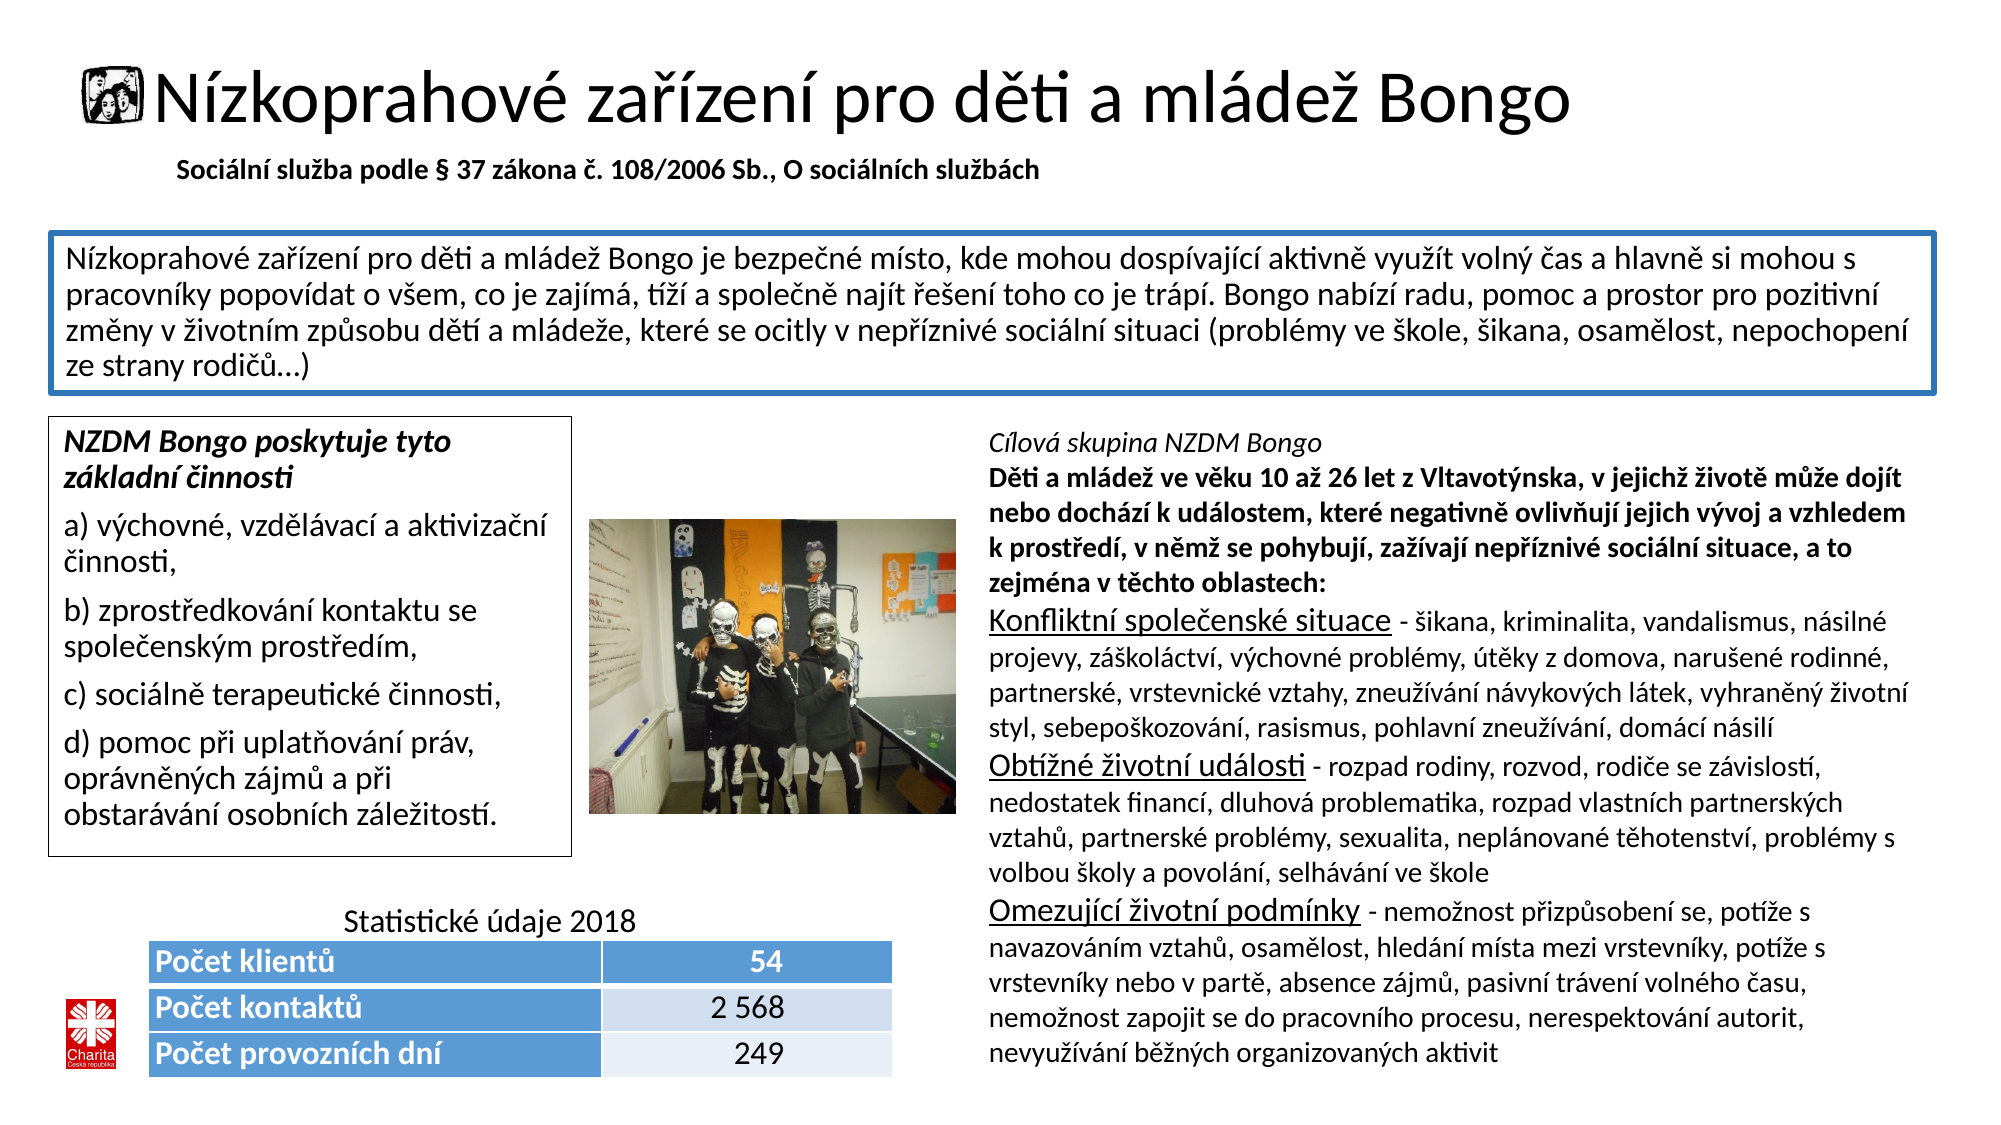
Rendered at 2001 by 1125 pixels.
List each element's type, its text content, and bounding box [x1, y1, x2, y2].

text_box Cílová skupina NZDM Bongo Děti a mládež ve věku 10 až 26 let z Vltavotýnska, v jejichž životě může dojít nebo dochází k událostem, které negativně ovlivňují jejich vývoj a vzhledem k prostředí, v němž se pohybují, zažívají nepříznivé sociální situace, a to zejména v těchto oblastech: Konfliktní společenské situace - šikana, kriminalita, vandalismus, násilné projevy, záškoláctví, výchovné problémy, útěky z domova, narušené rodinné, partnerské, vrstevnické vztahy, zneužívání návykových látek, vyhraněný životní styl, sebepoškozování, rasismus, pohlavní zneužívání, domácí násilí Obtížné životní události - rozpad rodiny, rozvod, rodiče se závislostí, nedostatek financí, dluhová problematika, rozpad vlastních partnerských vztahů, partnerské problémy, sexualita, neplánované těhotenství, problémy s volbou školy a povolání, selhávání ve škole Omezující životní podmínky - nemožnost přizpůsobení se, potíže s navazováním vztahů, osamělost, hledání místa mezi vrstevníky, potíže s vrstevníky nebo v partě, absence zájmů, pasivní trávení volného času, nemožnost zapojit se do pracovního procesu, nerespektování autorit, nevyužívání běžných organizovaných aktivit [974, 416, 1934, 1076]
text_box Statistické údaje 2018 [328, 891, 680, 947]
table_cell 249 [603, 1033, 892, 1077]
list Nízkoprahové zařízení pro děti a mládež Bongo je bezpečné místo, kde mohou dospívající aktivně využít volný čas a hlavně si mohou s pracovníky popovídat o všem, co je zajímá, tíží a společně najít řešení toho co je trápí. Bongo nabízí radu, pomoc a prostor pro pozitivní změny v životním způsobu dětí a mládeže, které se ocitly v nepříznivé sociální situaci (problémy ve škole, šikana, osamělost, nepochopení ze strany rodičů…) [50, 233, 1934, 393]
table_cell Počet provozních dní [149, 1033, 601, 1077]
table_header 54 [603, 941, 892, 983]
table_cell Počet kontaktů [149, 989, 601, 1031]
table_cell 2 568 [603, 989, 892, 1031]
picture [66, 999, 116, 1069]
table_header Počet klientů [149, 941, 601, 983]
picture [589, 519, 956, 814]
list NZDM Bongo poskytuje tyto základní činnosti a) výchovné, vzdělávací a aktivizační činnosti, b) zprostředkování kontaktu se společenským prostředím, c) sociálně terapeutické činnosti, d) pomoc při uplatňování práv, oprávněných zájmů a při obstarávání osobních záležitostí. [48, 416, 572, 856]
picture [81, 65, 144, 124]
text_box Nízkoprahové zařízení pro děti a mládež Bongo Sociální služba podle § 37 zákona č. 108/2006 Sb., O sociálních službách [68, 41, 1893, 210]
